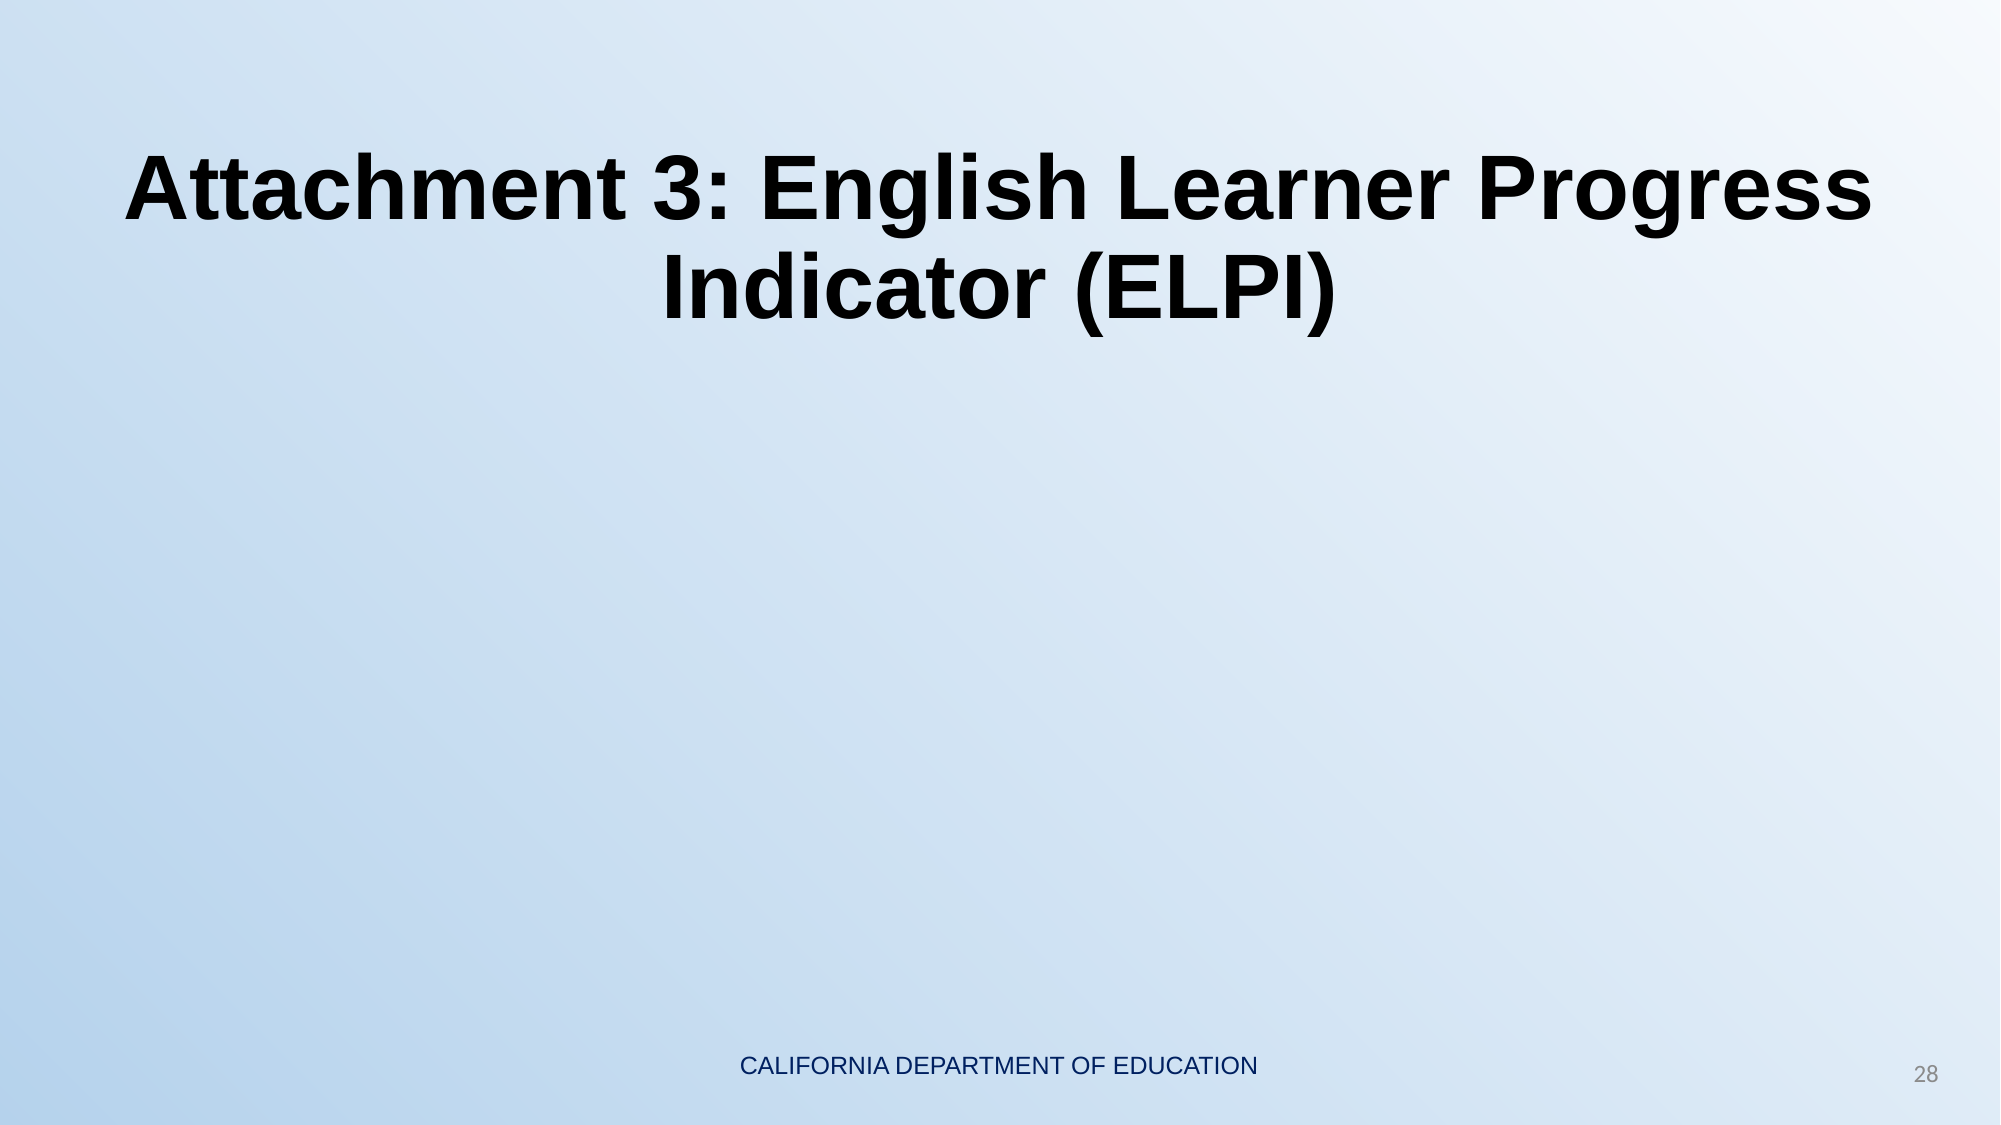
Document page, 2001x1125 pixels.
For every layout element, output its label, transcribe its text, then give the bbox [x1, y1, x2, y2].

title Attachment 3: English Learner Progress Indicator (ELPI) [0, 0, 2000, 480]
slide_number 28 [1504, 1042, 1954, 1103]
